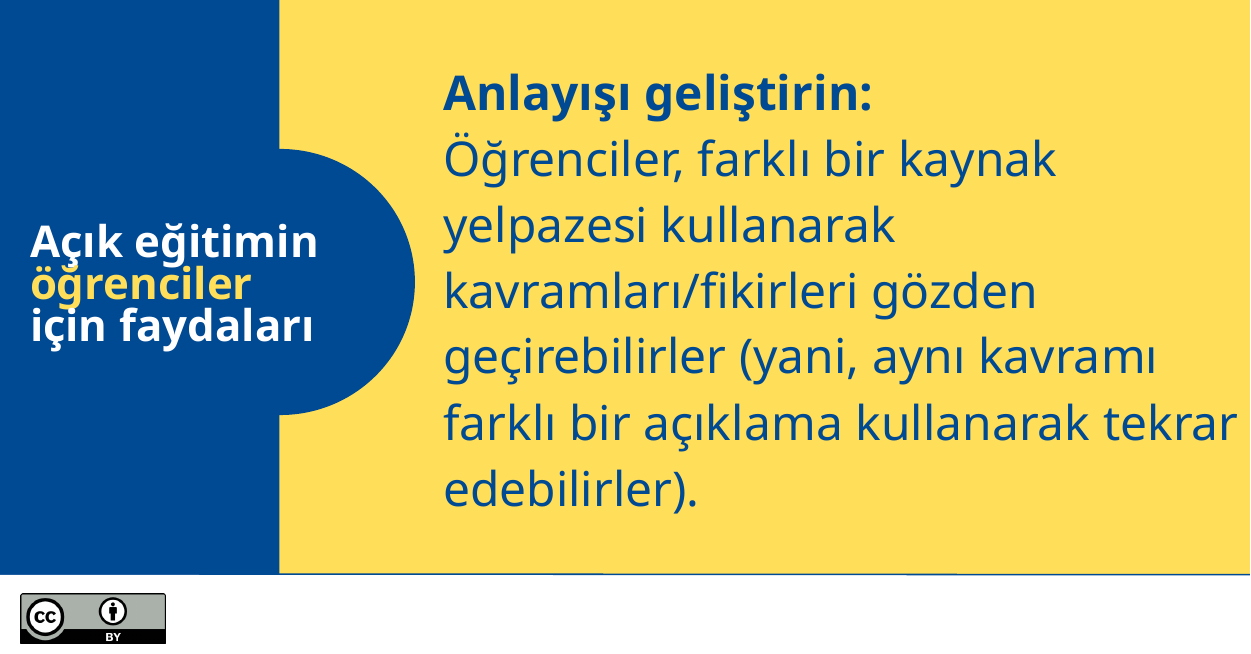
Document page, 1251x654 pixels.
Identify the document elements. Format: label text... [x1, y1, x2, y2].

text_box [0, 582, 1250, 654]
text_box [167, 148, 415, 416]
text_box Anlayışı geliştirin: Öğrenciler, farklı bir kaynak yelpazesi kullanarak kavramları/fikirleri gözden geçirebilirler (yani, aynı kavramı farklı bir açıklama kullanarak tekrar edebilirler). [428, 38, 1250, 531]
picture [20, 592, 166, 645]
text_box [0, 0, 280, 573]
text_box Açık eğitimin öğrenciler için faydaları [15, 209, 356, 366]
